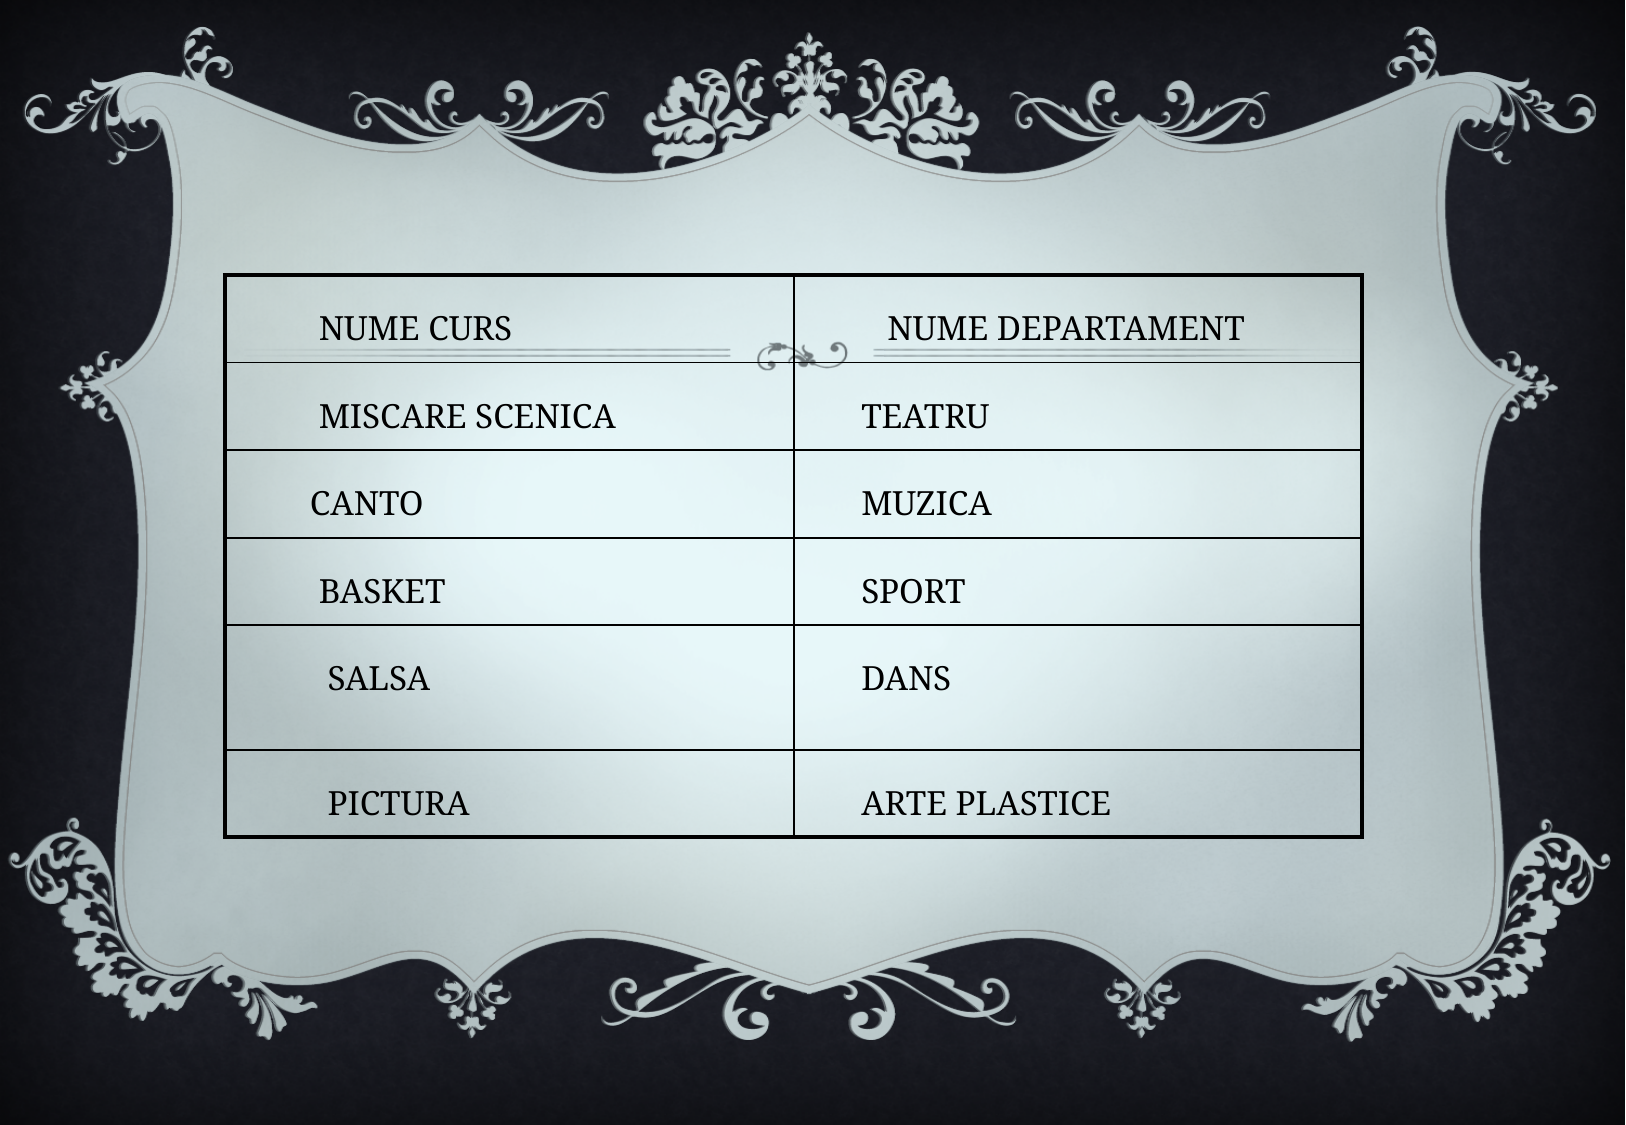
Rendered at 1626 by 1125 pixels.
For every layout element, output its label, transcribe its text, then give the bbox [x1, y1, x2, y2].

table_cell MUZICA [795, 451, 1360, 537]
table_cell SPORT [795, 539, 1360, 624]
table_cell BASKET [227, 539, 793, 624]
table_cell TEATRU [795, 363, 1360, 449]
table_header NUME CURS [227, 277, 793, 362]
table_cell MISCARE SCENICA [227, 363, 793, 449]
table_cell CANTO [227, 451, 793, 537]
picture [0, 0, 1625, 265]
table_cell SALSA [227, 626, 793, 749]
picture [0, 419, 1625, 1125]
table_cell ARTE PLASTICE [795, 751, 1360, 835]
table_header NUME DEPARTAMENT [795, 277, 1360, 362]
table_cell DANS [795, 626, 1360, 749]
table_cell PICTURA [227, 751, 793, 835]
